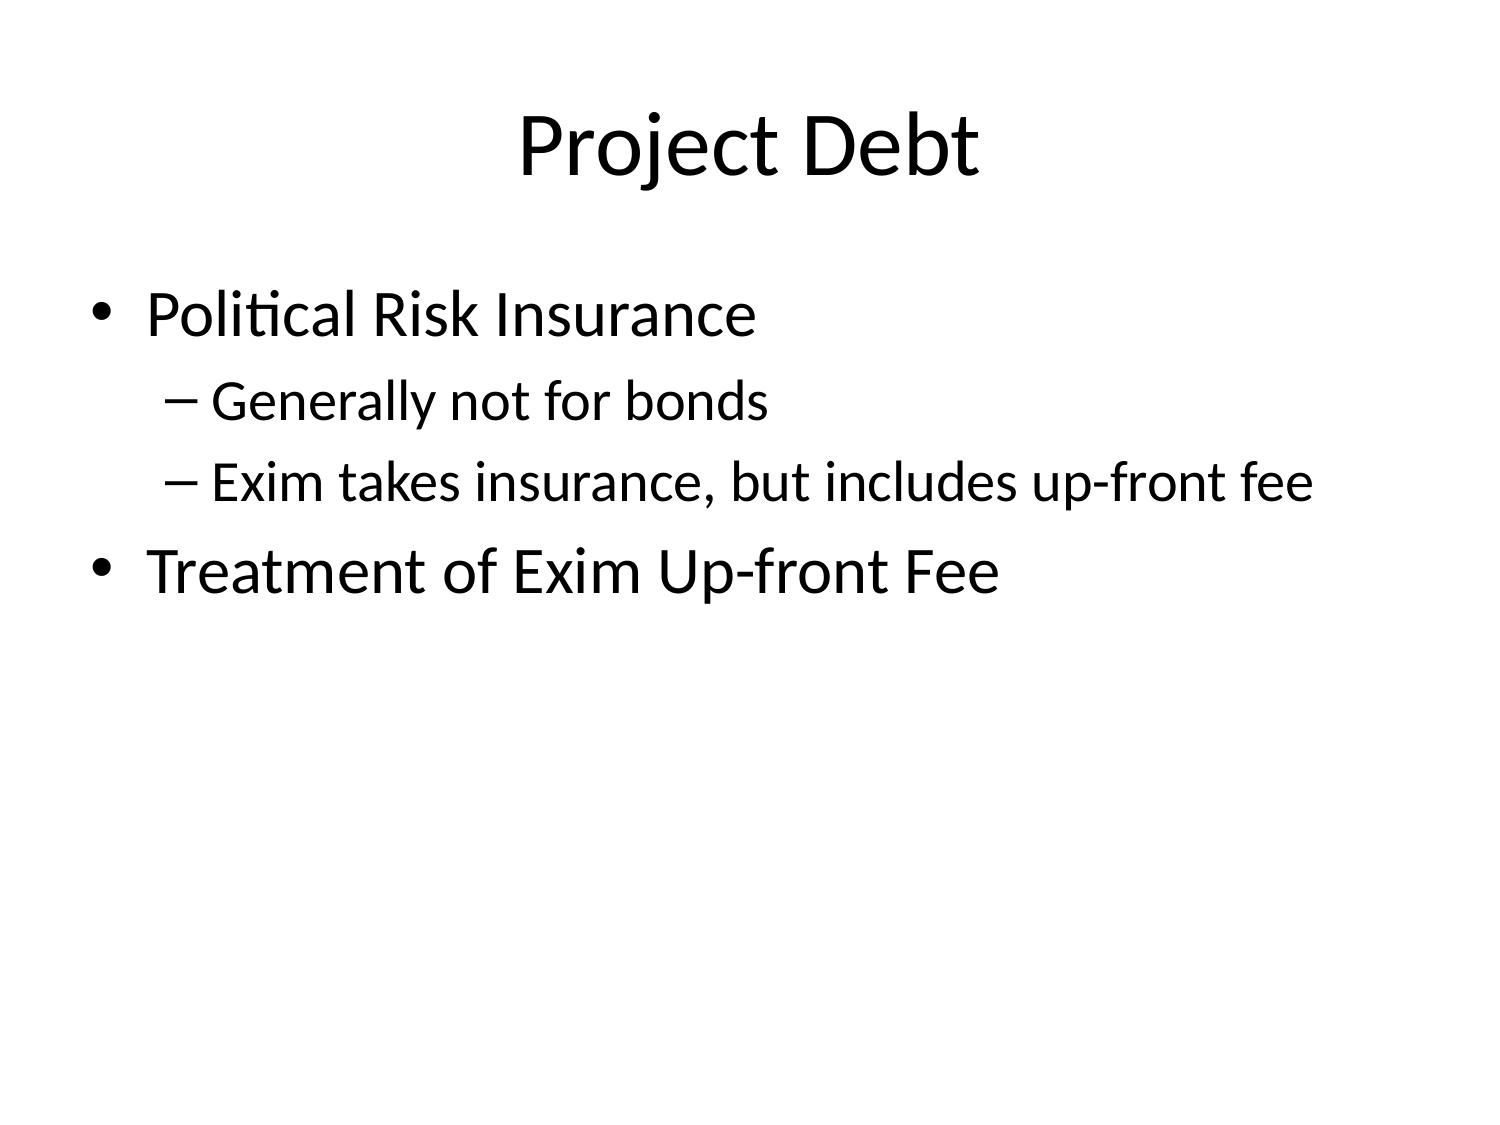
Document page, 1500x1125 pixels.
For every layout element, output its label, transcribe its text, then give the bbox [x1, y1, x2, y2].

list Political Risk Insurance Generally not for bonds Exim takes insurance, but includes up-front fee Treatment of Exim Up-front Fee [75, 262, 1425, 1005]
title Project Debt [75, 45, 1425, 233]
